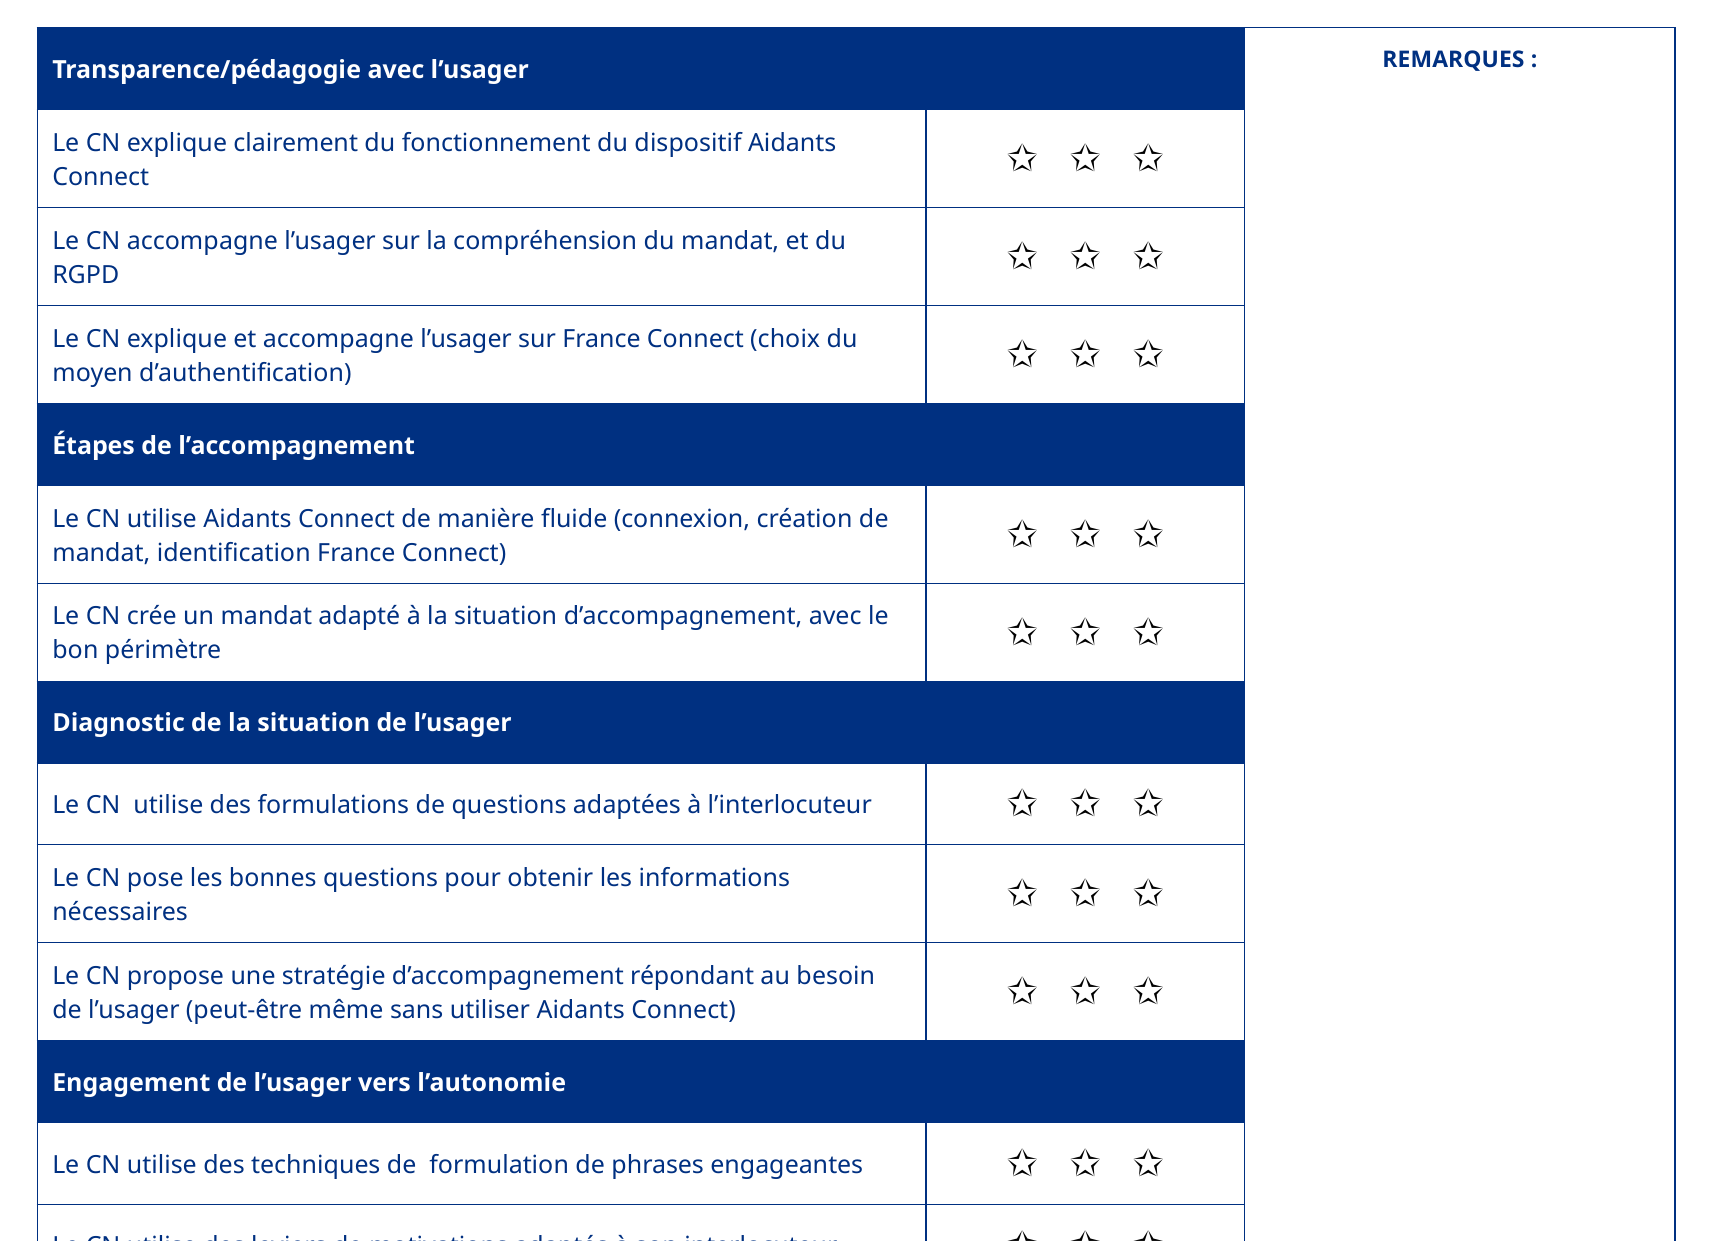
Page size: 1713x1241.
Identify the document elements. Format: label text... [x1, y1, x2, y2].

table_header REMARQUES : [1245, 28, 1674, 1241]
table_cell Le CN propose une stratégie d’accompagnement répondant au besoin de l’usager (peut-être même sans utiliser Aidants Connect) [38, 943, 925, 1040]
table_cell Le CN explique clairement du fonctionnement du dispositif Aidants Connect [38, 110, 925, 207]
table_cell Engagement de l’usager vers l’autonomie [38, 1041, 1244, 1122]
table_cell ✩ ✩ ✩ [927, 486, 1244, 583]
table_cell Le CN crée un mandat adapté à la situation d’accompagnement, avec le bon périmètre [38, 584, 925, 681]
table_cell Étapes de l’accompagnement [38, 404, 1244, 485]
table_cell ✩ ✩ ✩ [927, 1123, 1244, 1204]
table_cell Le CN accompagne l’usager sur la compréhension du mandat, et du RGPD [38, 208, 925, 305]
table_cell ✩ ✩ ✩ [927, 110, 1244, 207]
table_cell ✩ ✩ ✩ [927, 943, 1244, 1040]
table_header Transparence/pédagogie avec l’usager [38, 28, 1244, 109]
table_cell Le CN utilise Aidants Connect de manière fluide (connexion, création de mandat, identification France Connect) [38, 486, 925, 583]
table_cell ✩ ✩ ✩ [927, 764, 1244, 844]
table_cell Le CN utilise des leviers de motivations adaptés à son interlocuteur [38, 1205, 925, 1241]
table_cell ✩ ✩ ✩ [927, 1205, 1244, 1241]
table_cell Le CN pose les bonnes questions pour obtenir les informations nécessaires [38, 845, 925, 942]
table_cell ✩ ✩ ✩ [927, 306, 1244, 403]
table_cell ✩ ✩ ✩ [927, 584, 1244, 681]
table_cell Le CN explique et accompagne l’usager sur France Connect (choix du moyen d’authentification) [38, 306, 925, 403]
table_cell Le CN utilise des formulations de questions adaptées à l’interlocuteur [38, 764, 925, 844]
table_cell Le CN utilise des techniques de formulation de phrases engageantes [38, 1123, 925, 1204]
table_cell ✩ ✩ ✩ [927, 845, 1244, 942]
table_cell Diagnostic de la situation de l’usager [38, 682, 1244, 762]
table_cell ✩ ✩ ✩ [927, 208, 1244, 305]
